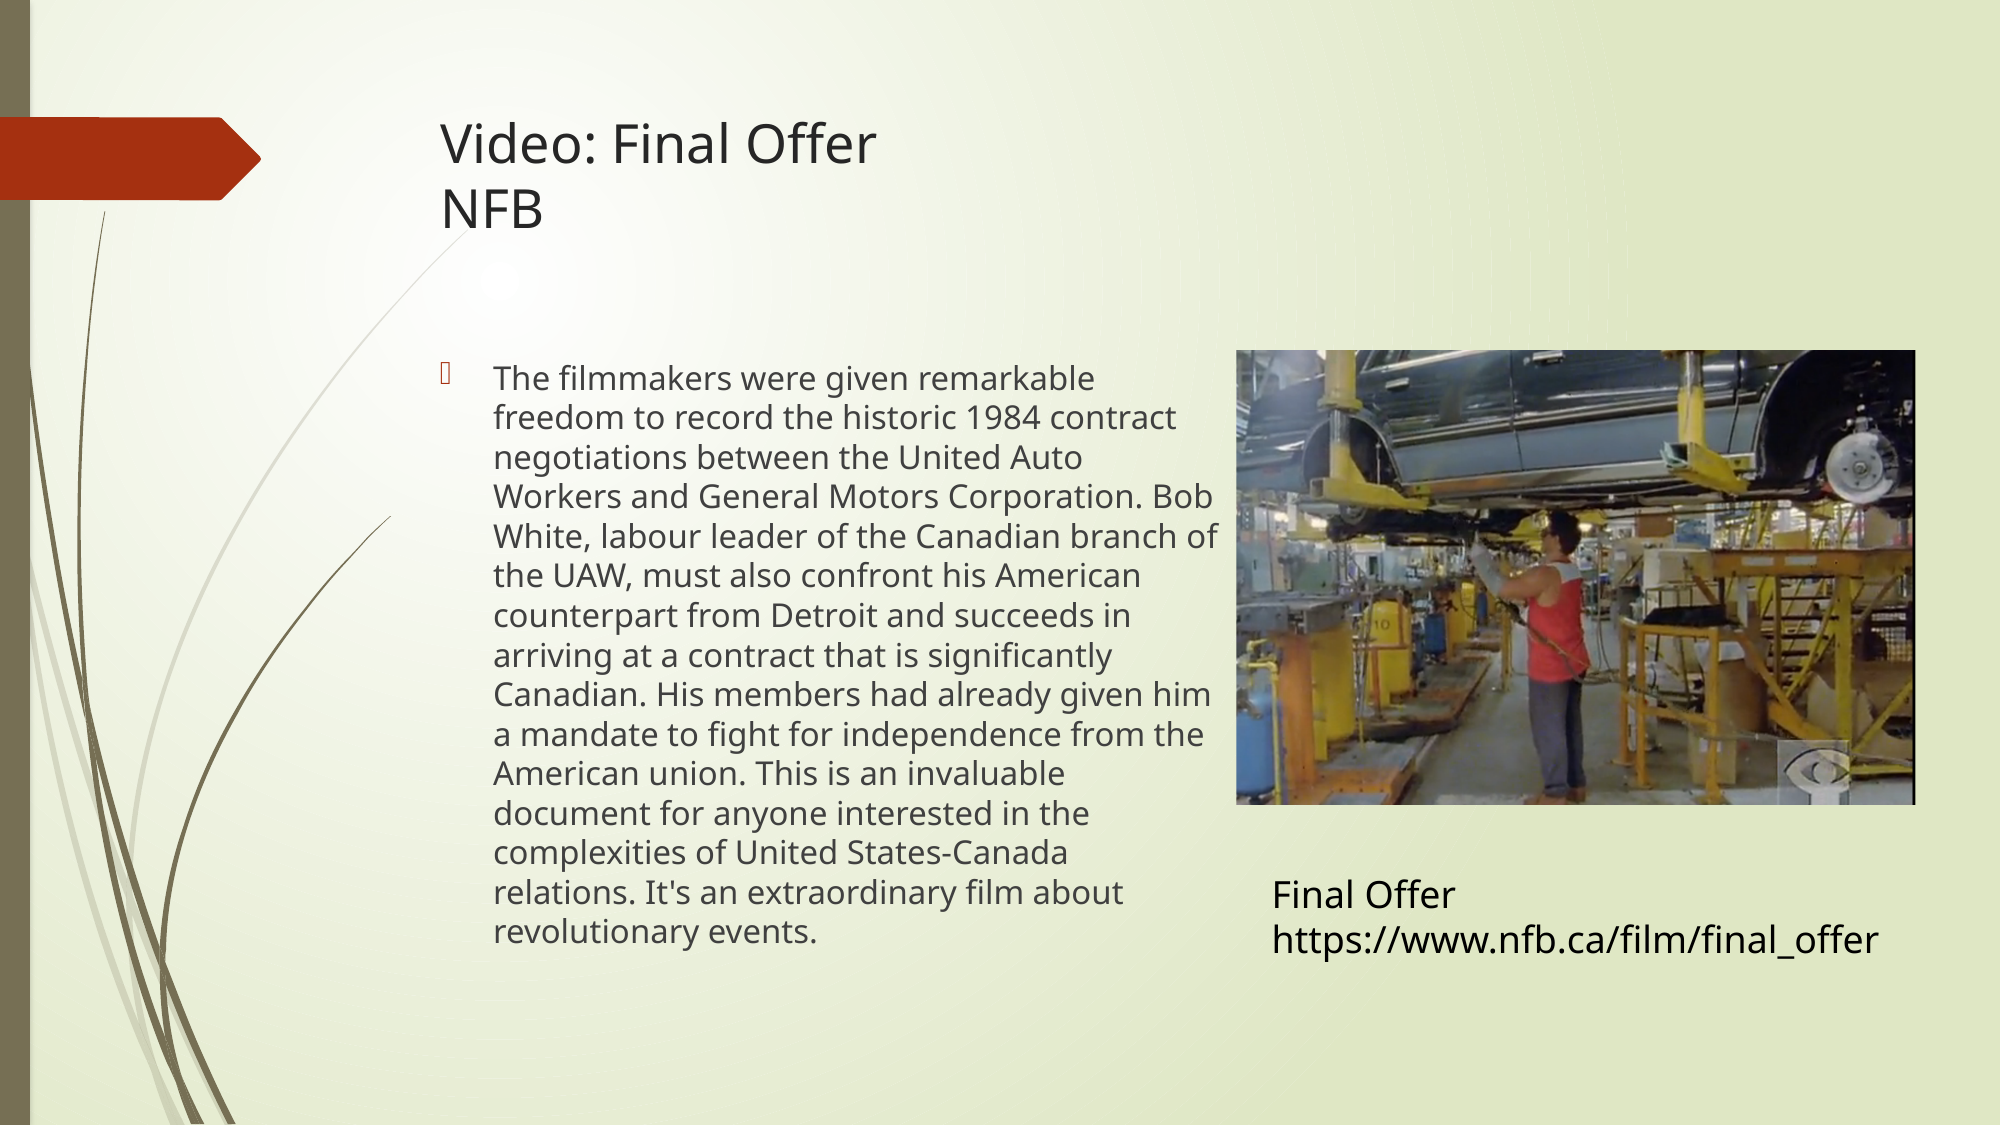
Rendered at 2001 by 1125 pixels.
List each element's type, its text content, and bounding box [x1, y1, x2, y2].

list The filmmakers were given remarkable freedom to record the historic 1984 contract negotiations between the United Auto Workers and General Motors Corporation. Bob White, labour leader of the Canadian branch of the UAW, must also confront his American counterpart from Detroit and succeeds in arriving at a contract that is significantly Canadian. His members had already given him a mandate to fight for independence from the American union. This is an invaluable document for anyone interested in the complexities of United States-Canada relations. It's an extraordinary film about revolutionary events. [424, 350, 1237, 970]
text_box Final Offer https://www.nfb.ca/film/final_offer [1256, 863, 1895, 969]
picture [1236, 349, 1916, 805]
title Video: Final Offer NFB [425, 102, 1888, 313]
